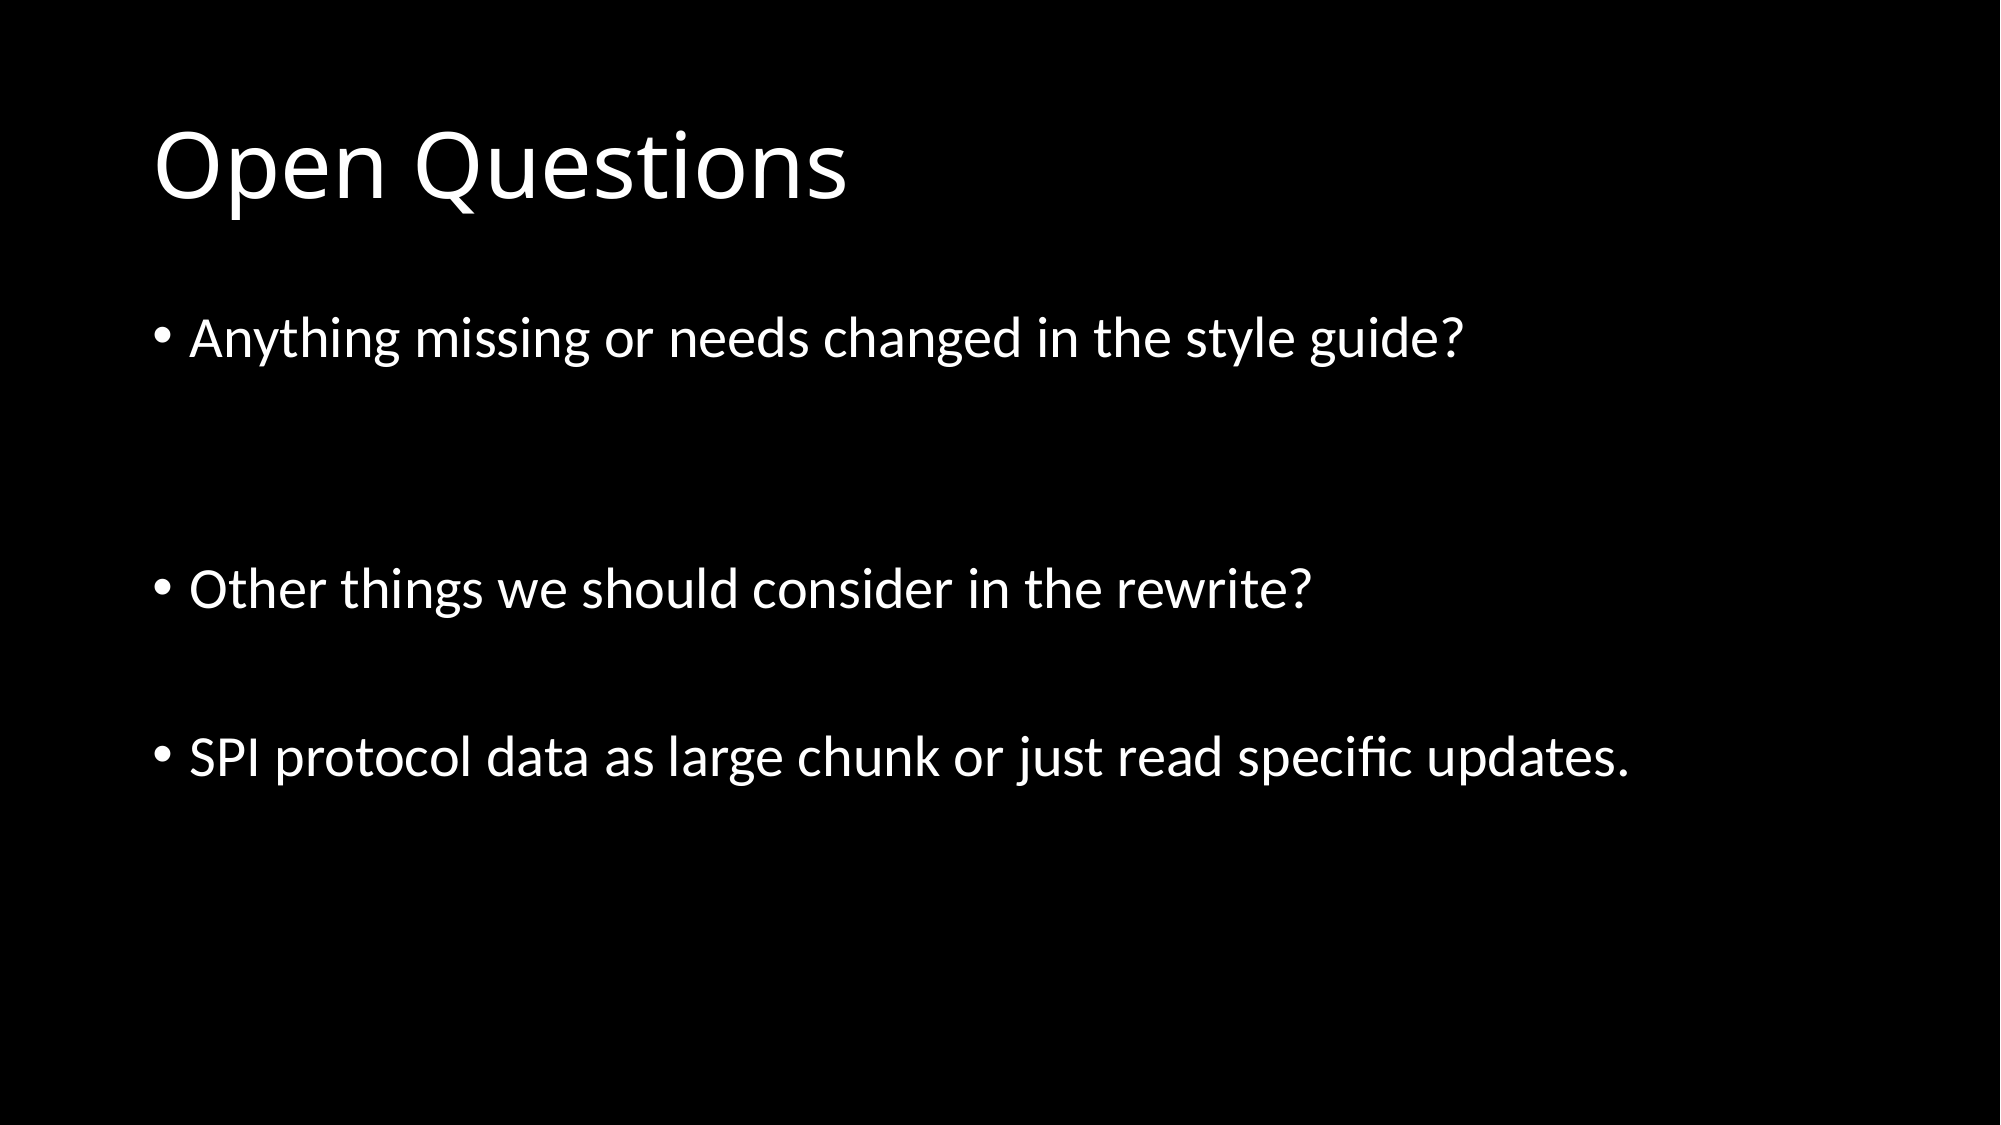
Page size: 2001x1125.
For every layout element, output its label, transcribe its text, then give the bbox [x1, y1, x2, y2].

list Anything missing or needs changed in the style guide? Other things we should consider in the rewrite? SPI protocol data as large chunk or just read specific updates. [137, 299, 1863, 1014]
title Open Questions [137, 59, 1863, 278]
